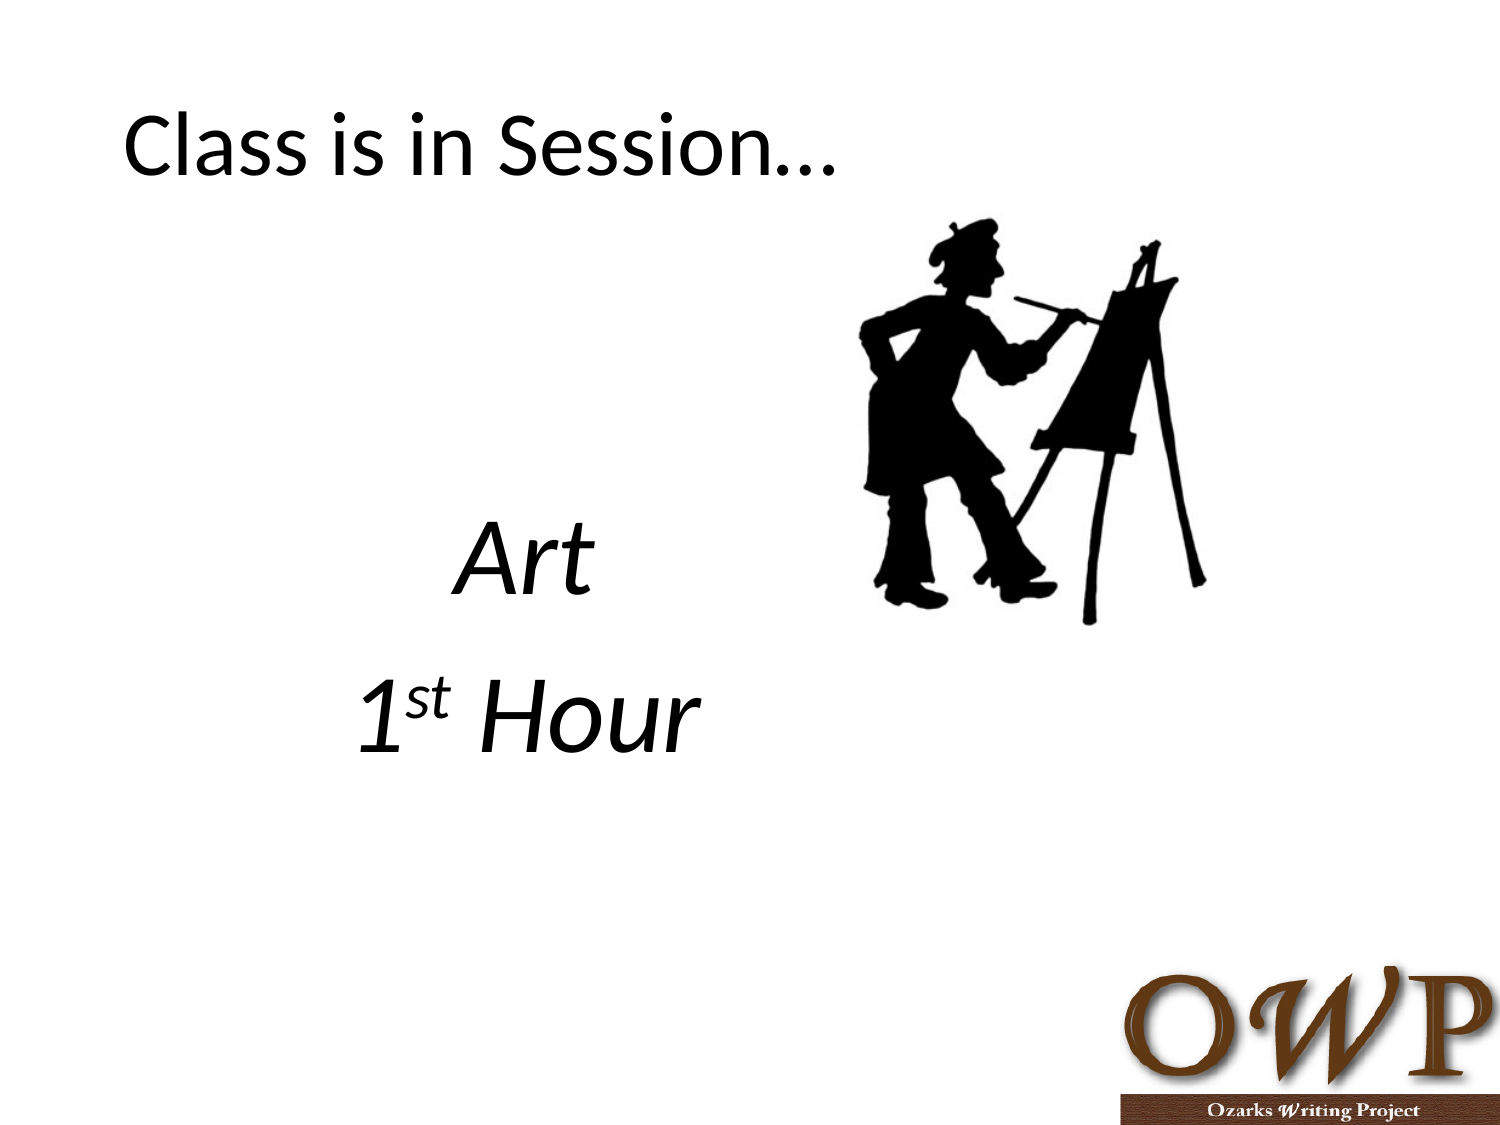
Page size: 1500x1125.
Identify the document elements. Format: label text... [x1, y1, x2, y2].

list Art 1st Hour [75, 474, 975, 1005]
picture [1120, 957, 1500, 1125]
title Class is in Session… [75, 45, 888, 233]
picture [849, 212, 1213, 626]
